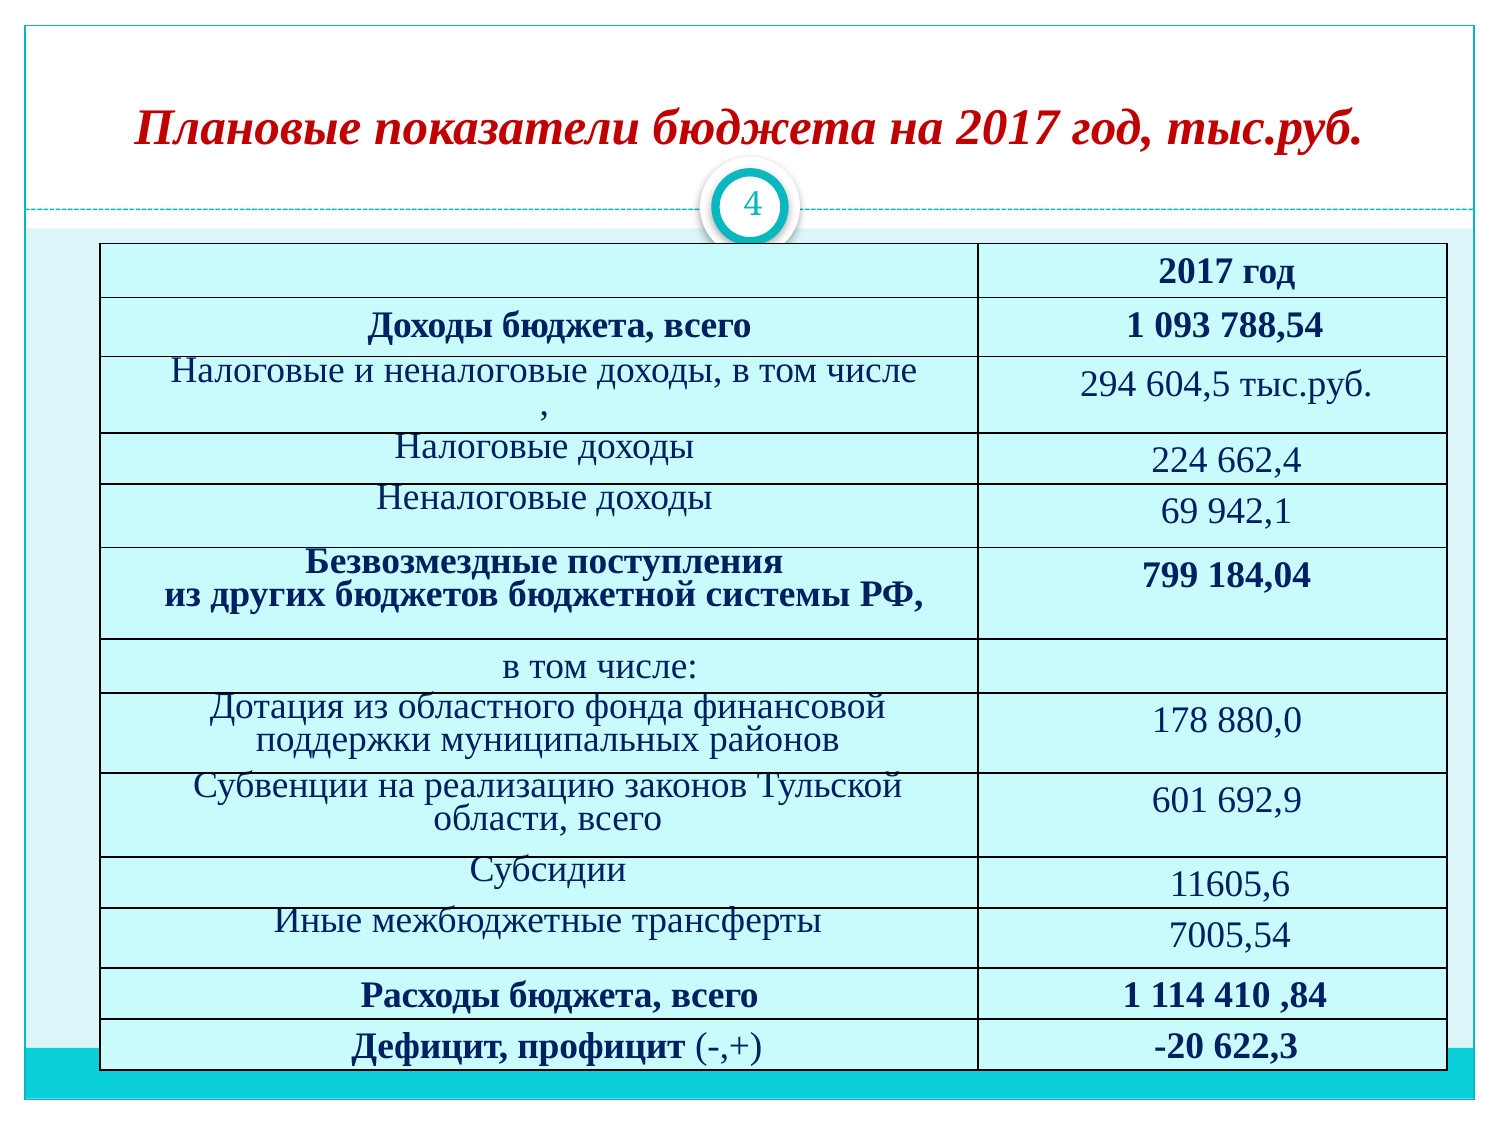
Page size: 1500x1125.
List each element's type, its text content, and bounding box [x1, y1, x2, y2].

table_header 2017 год [979, 244, 1446, 297]
table_cell 178 880,0 [979, 694, 1446, 772]
table_cell 799 184,04 [979, 548, 1446, 638]
table_cell Дефицит, профицит (-,+) [101, 1020, 977, 1069]
title Плановые показатели бюджета на 2017 год, тыс.руб. [49, 37, 1450, 162]
table_cell Субвенции на реализацию законов Тульской области, всего [101, 774, 977, 856]
table_cell Расходы бюджета, всего [101, 969, 977, 1018]
table_cell Неналоговые доходы [101, 485, 977, 547]
table_cell 601 692,9 [979, 774, 1446, 856]
table_cell Субсидии [101, 858, 977, 907]
table_cell 224 662,4 [979, 434, 1446, 483]
table_cell 7005,54 [979, 909, 1446, 967]
table_cell 69 942,1 [979, 485, 1446, 547]
table_cell Налоговые и неналоговые доходы, в том числе , [101, 357, 977, 432]
table_cell в том числе: [101, 640, 977, 692]
table_cell Налоговые доходы [101, 434, 977, 483]
table_cell 1 114 410 ,84 [979, 969, 1446, 1018]
table_cell Доходы бюджета, всего [101, 298, 977, 356]
slide_number 4 [715, 168, 791, 241]
table_cell Иные межбюджетные трансферты [101, 909, 977, 967]
table_cell 294 604,5 тыс.руб. [979, 357, 1446, 432]
table_cell [979, 640, 1446, 692]
table_cell Дотация из областного фонда финансовой поддержки муниципальных районов [101, 694, 977, 772]
table_cell 11605,6 [979, 858, 1446, 907]
table_header [101, 244, 977, 297]
table_cell -20 622,3 [979, 1020, 1446, 1069]
table_cell Безвозмездные поступления из других бюджетов бюджетной системы РФ, [101, 548, 977, 638]
table_cell 1 093 788,54 [979, 298, 1446, 356]
